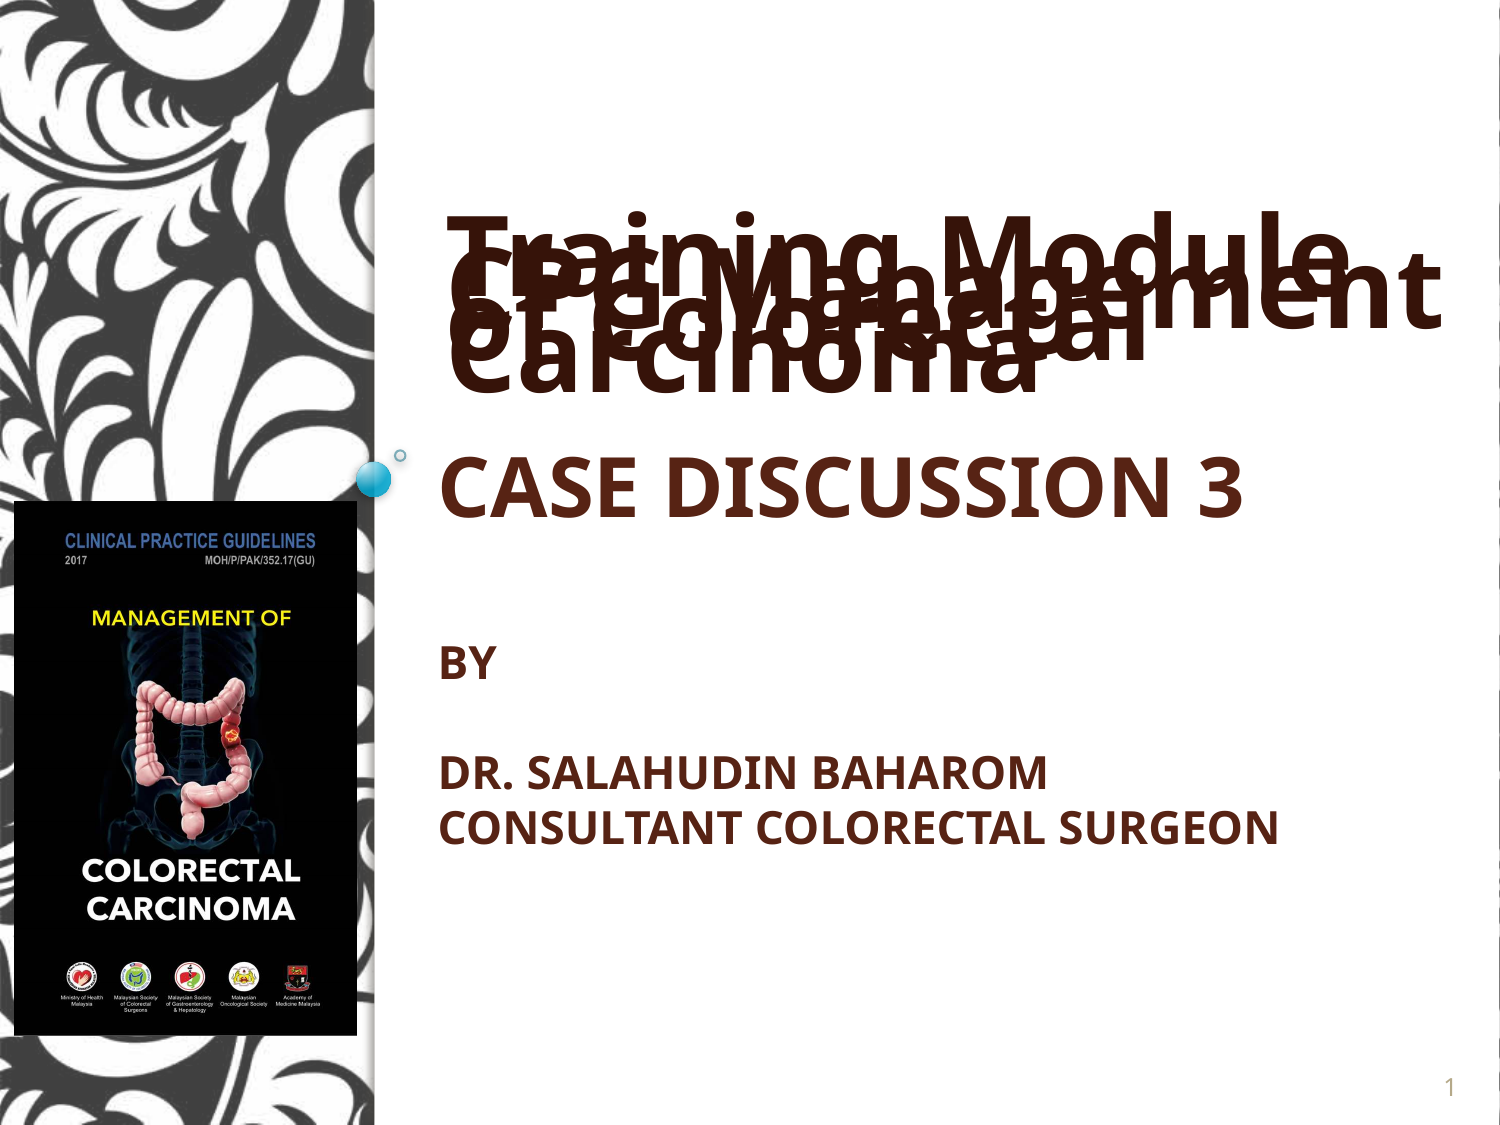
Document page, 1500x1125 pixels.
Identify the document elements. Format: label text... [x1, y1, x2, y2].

title CASE DISCUSSION 3 by DR. SALAHUDIN BAHAROM CONSULTANT COLORECTAL SURGEON [422, 426, 1473, 988]
slide_number 1 [1413, 1034, 1488, 1113]
list Training Module CPG Management of Colorectal Carcinoma [422, 174, 1473, 423]
picture [14, 501, 358, 1036]
